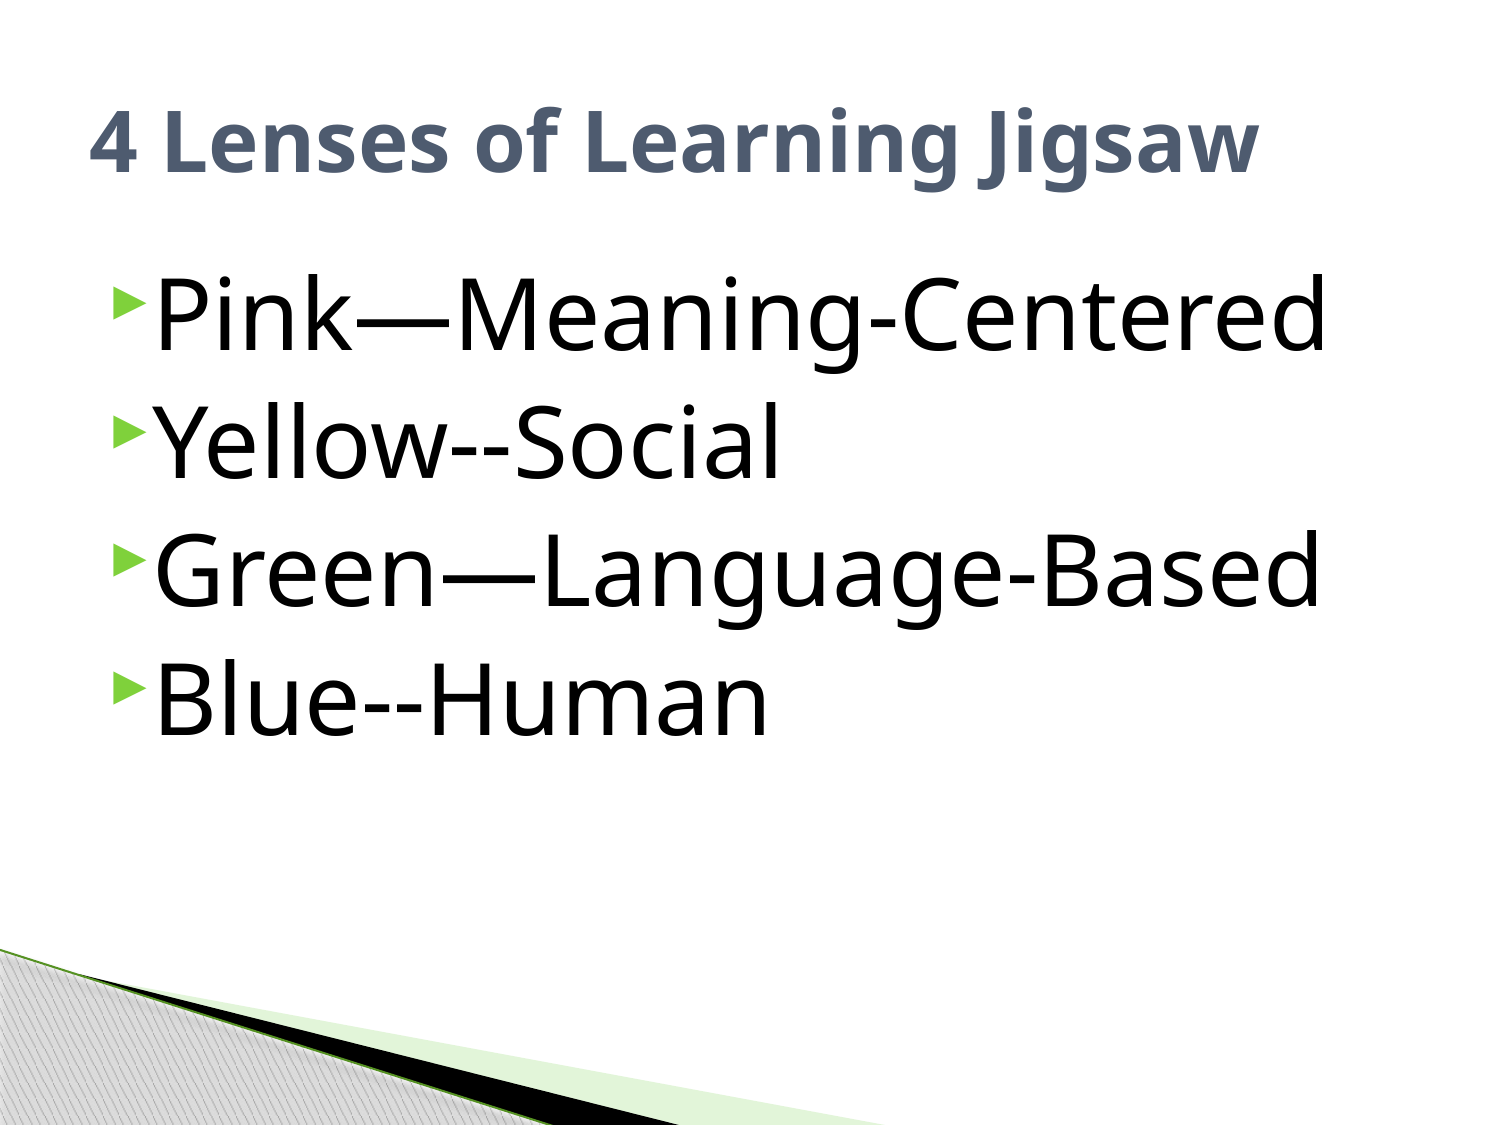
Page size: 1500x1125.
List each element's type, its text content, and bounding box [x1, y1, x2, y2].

list Pink—Meaning-Centered Yellow--Social Green—Language-Based Blue--Human [75, 243, 1425, 986]
title 4 Lenses of Learning Jigsaw [75, 45, 1425, 233]
